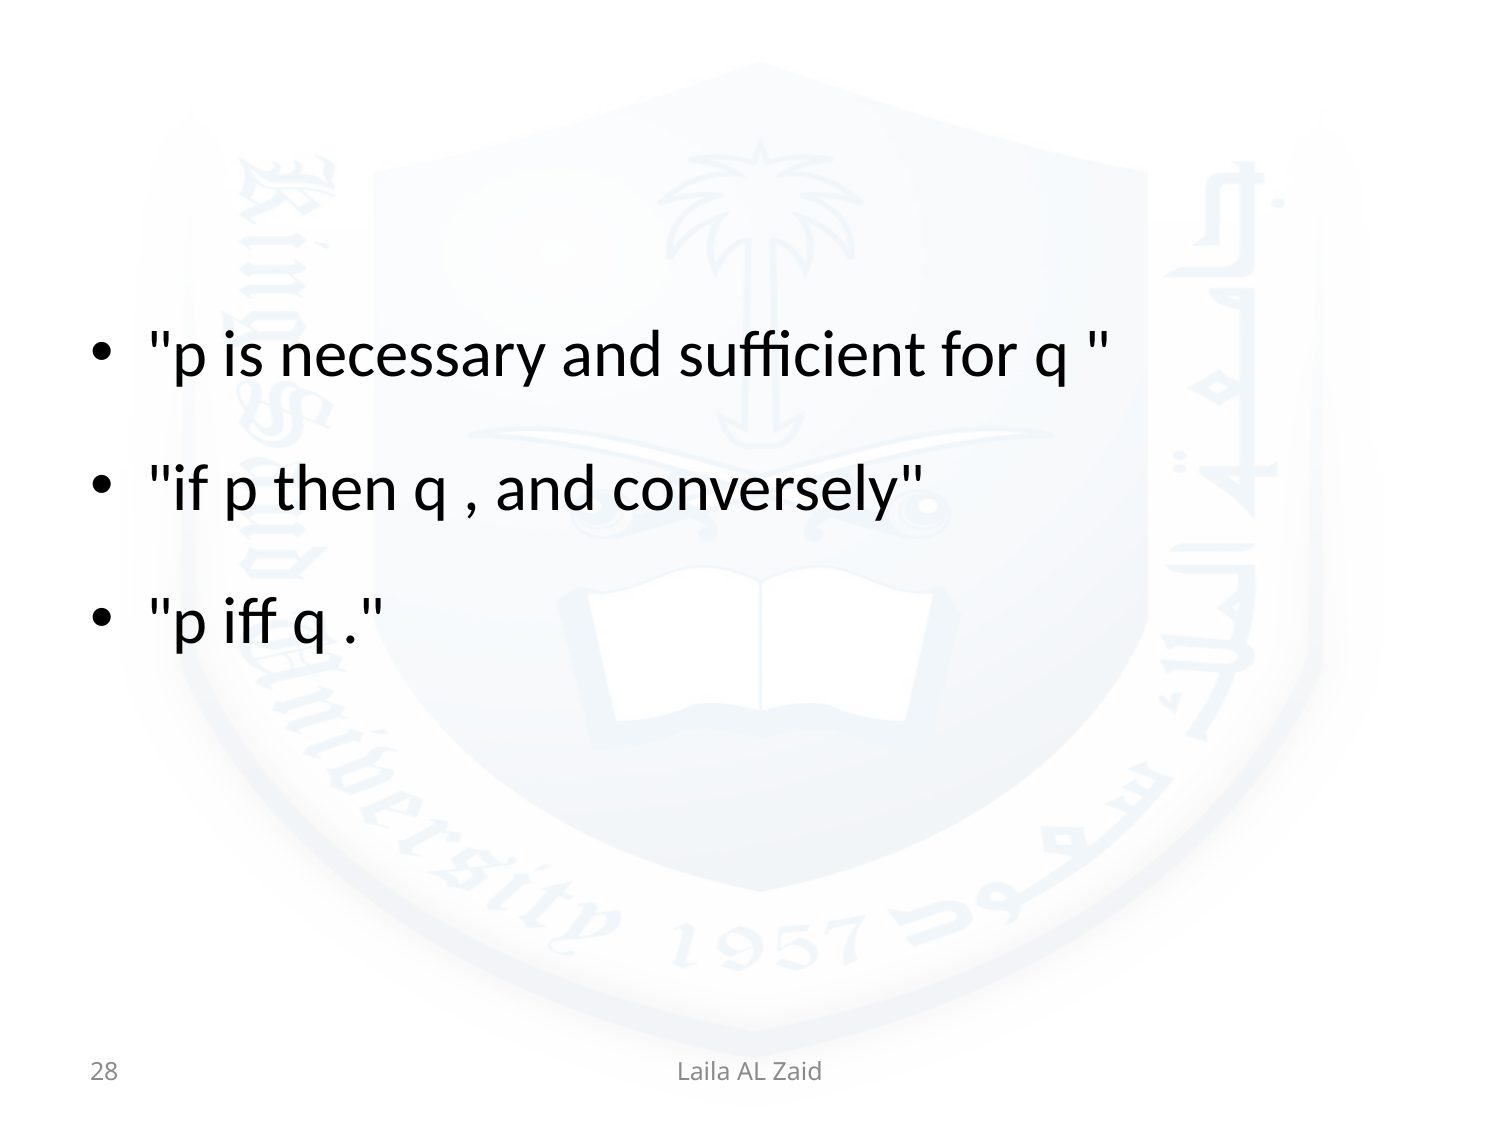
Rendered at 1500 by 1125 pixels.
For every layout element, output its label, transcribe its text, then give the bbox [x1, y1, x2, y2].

footer Laila AL Zaid [512, 1042, 988, 1103]
list "p is necessary and sufficient for q " "if p then q , and conversely" "p iff q ." [75, 262, 1425, 1005]
slide_number 28 [75, 1042, 425, 1103]
